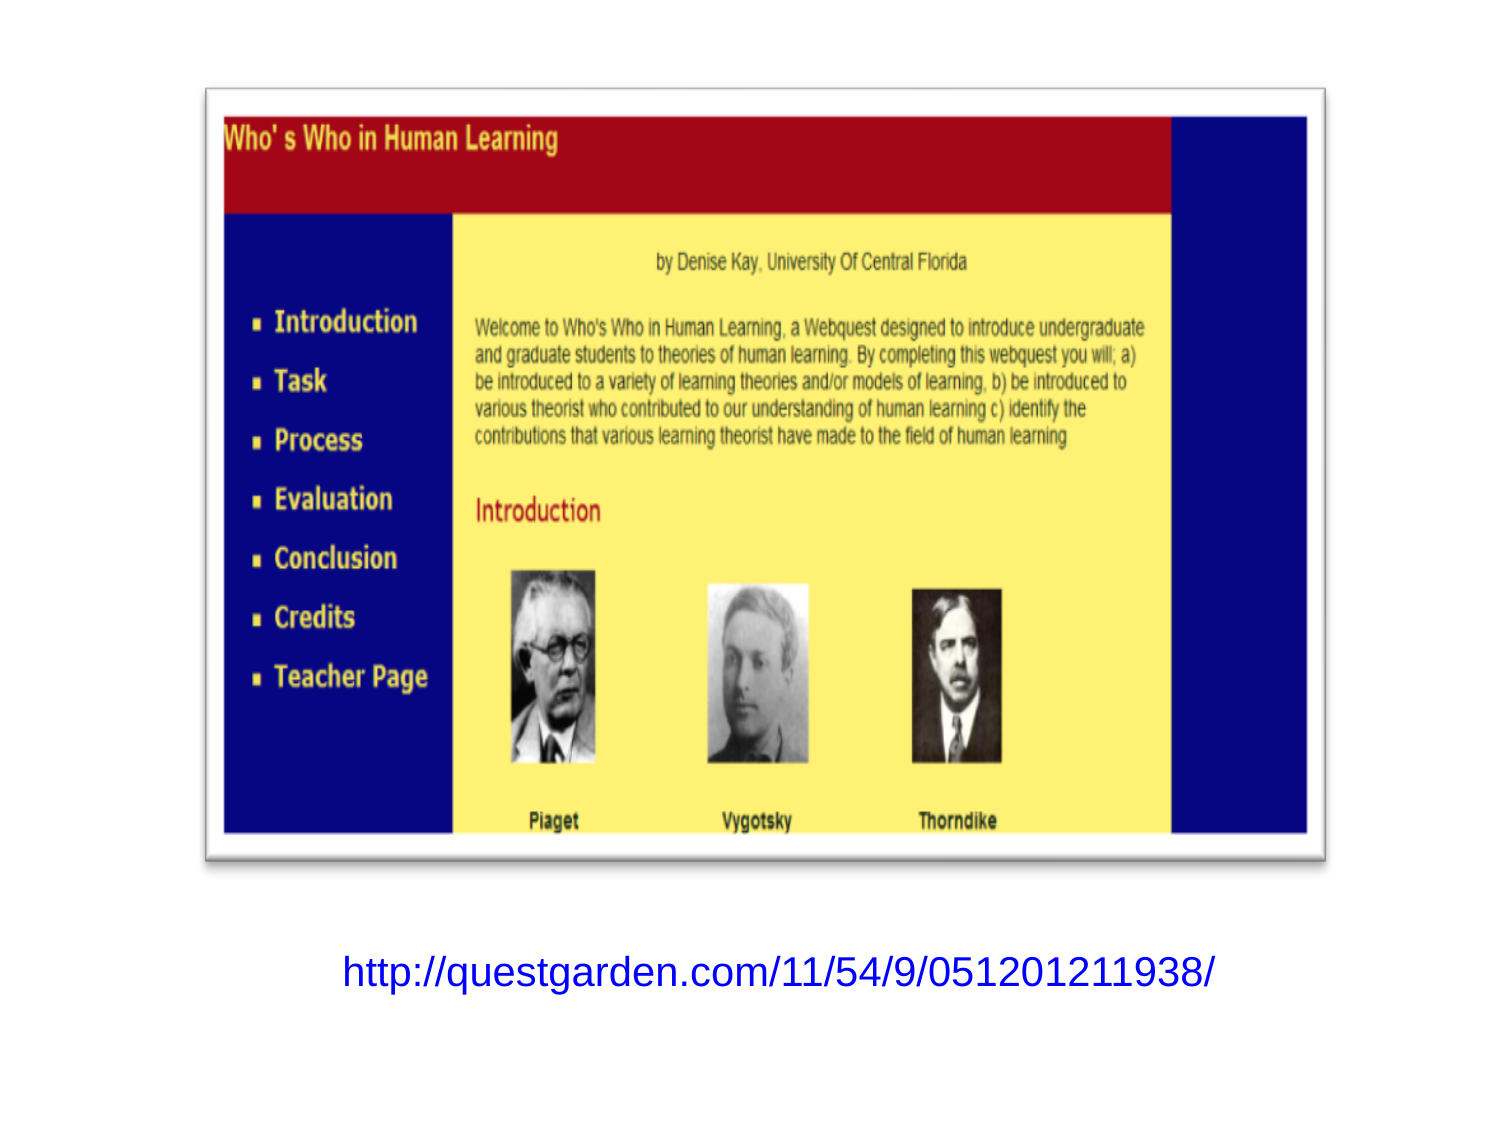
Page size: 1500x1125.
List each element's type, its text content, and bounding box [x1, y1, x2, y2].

text_box http://questgarden.com/11/54/9/051201211938/ [257, 937, 1231, 1003]
picture [198, 81, 1337, 880]
